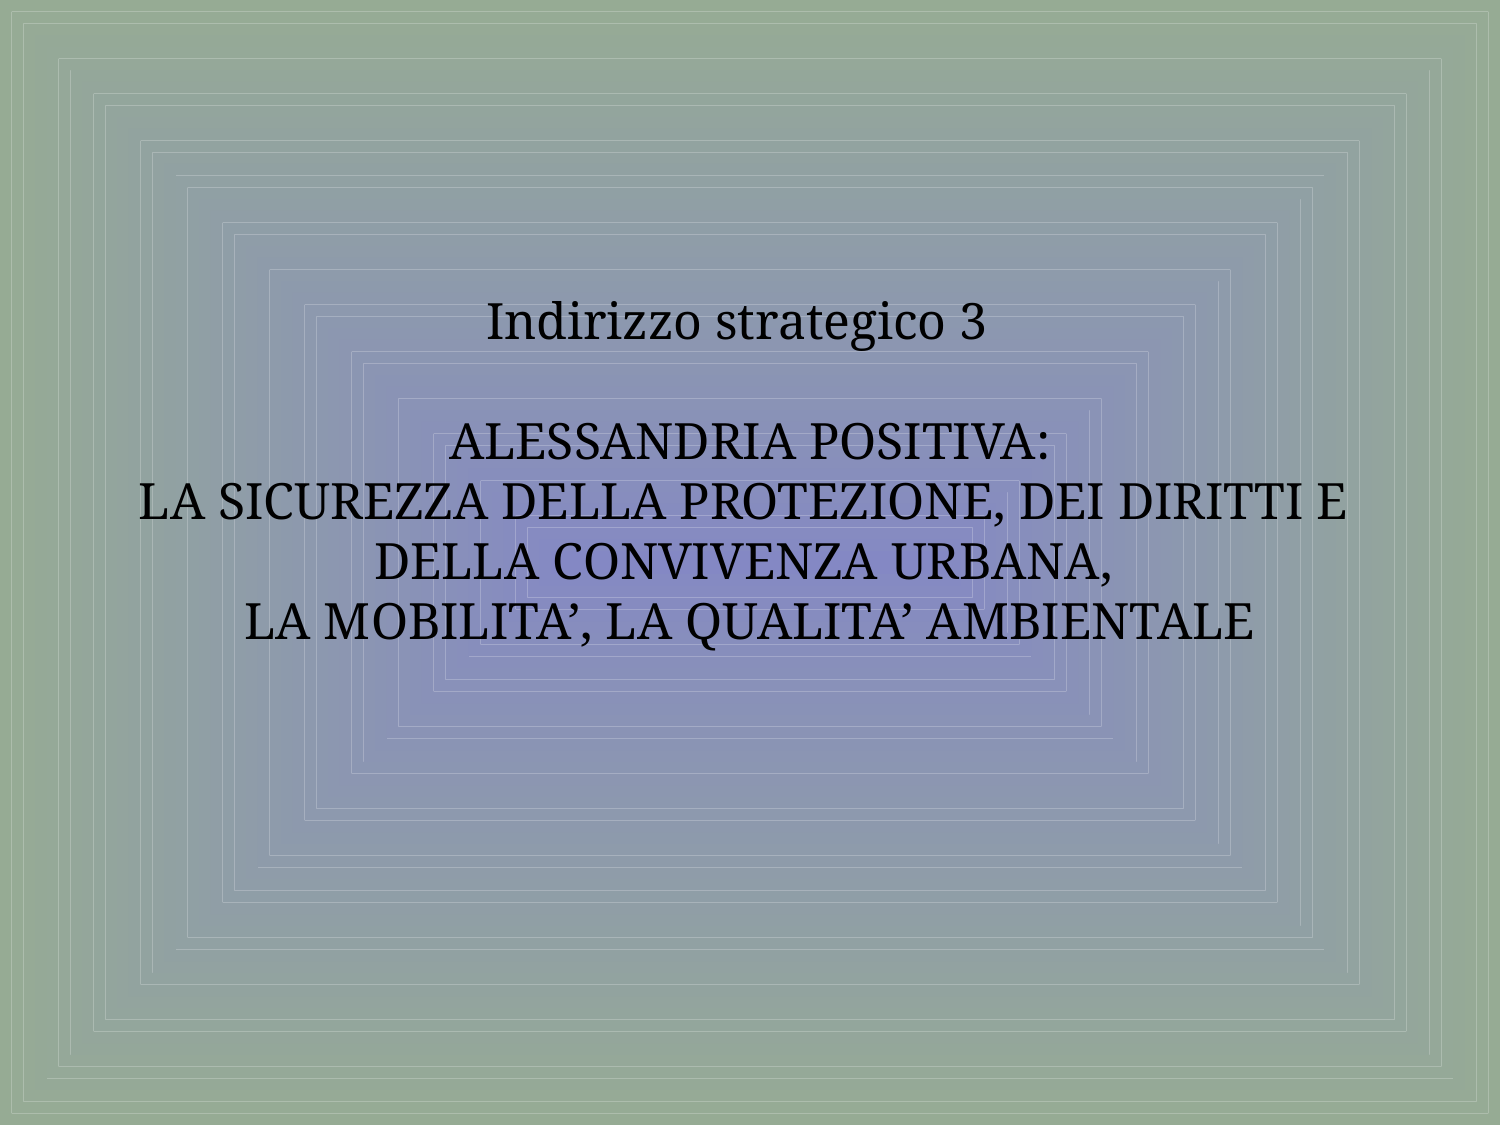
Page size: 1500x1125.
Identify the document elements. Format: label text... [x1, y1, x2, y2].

subtitle [225, 637, 1275, 925]
title Indirizzo strategico 3 ALESSANDRIA POSITIVA: LA SICUREZZA DELLA PROTEZIONE, DEI DIRITTI E DELLA CONVIVENZA URBANA, LA MOBILITA’, LA QUALITA’ AMBIENTALE [112, 349, 1388, 591]
